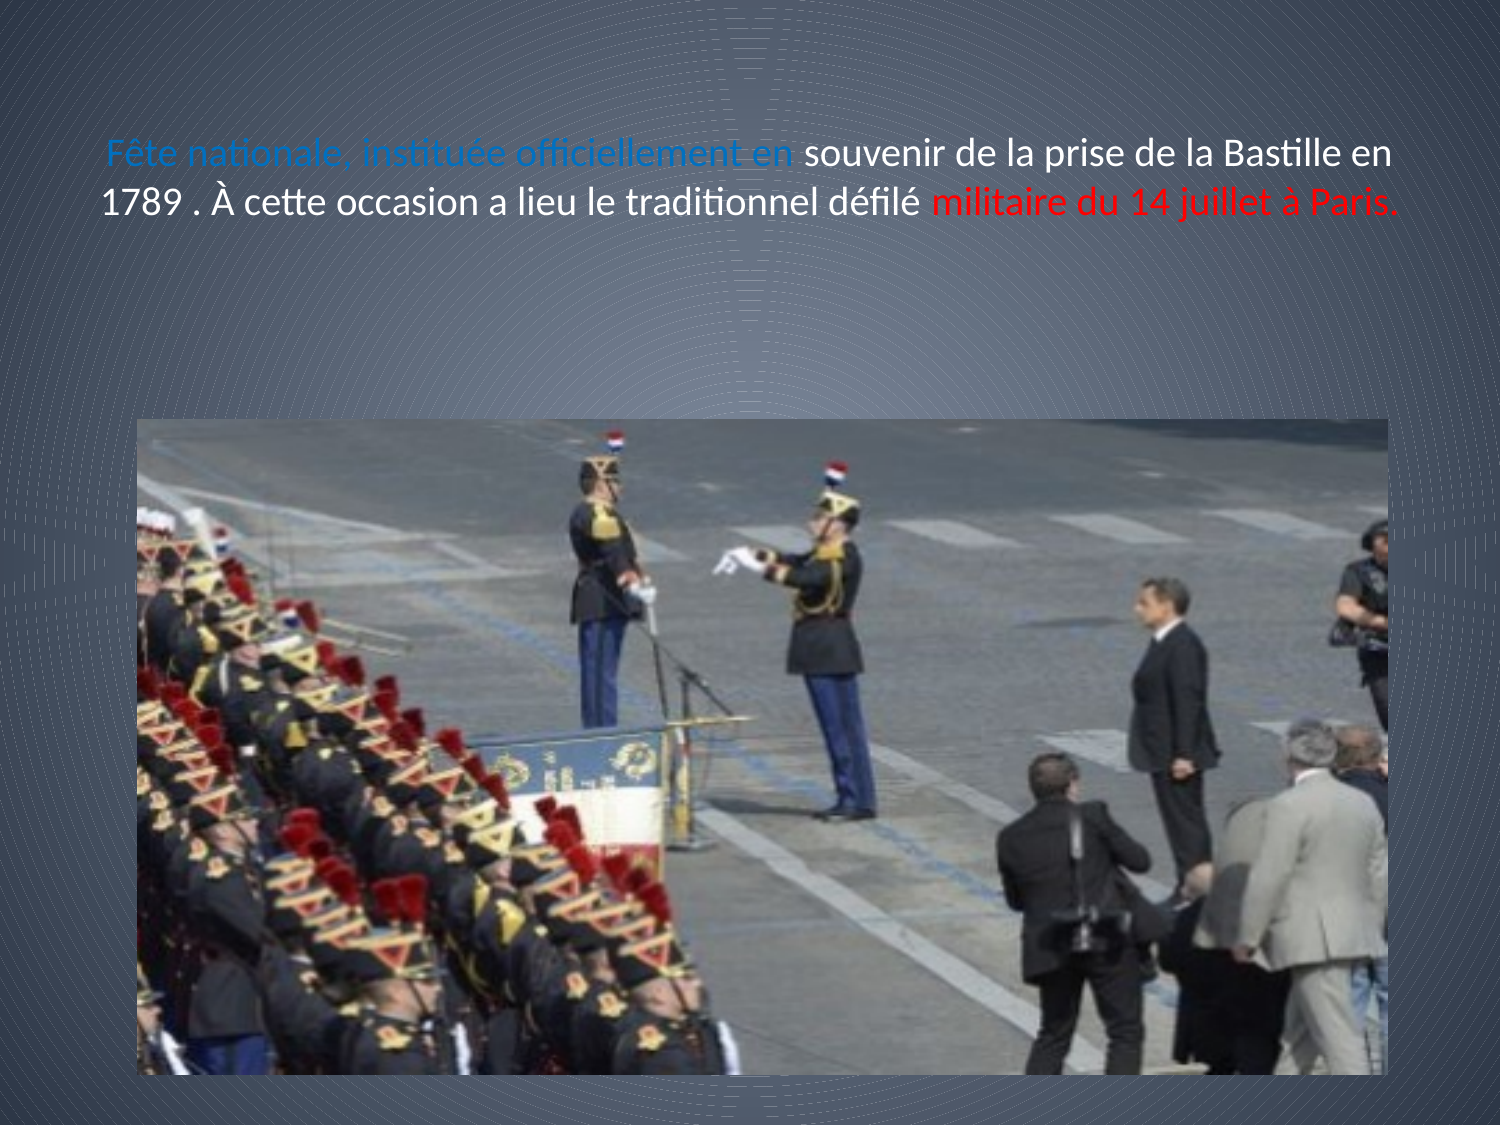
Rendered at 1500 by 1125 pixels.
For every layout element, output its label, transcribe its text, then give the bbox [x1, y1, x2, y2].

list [137, 419, 1388, 1076]
title Fête nationale, instituée officiellement en souvenir de la prise de la Bastille en 1789 . À cette occasion a lieu le traditionnel défilé militaire du 14 juillet à Paris. [75, 62, 1425, 233]
